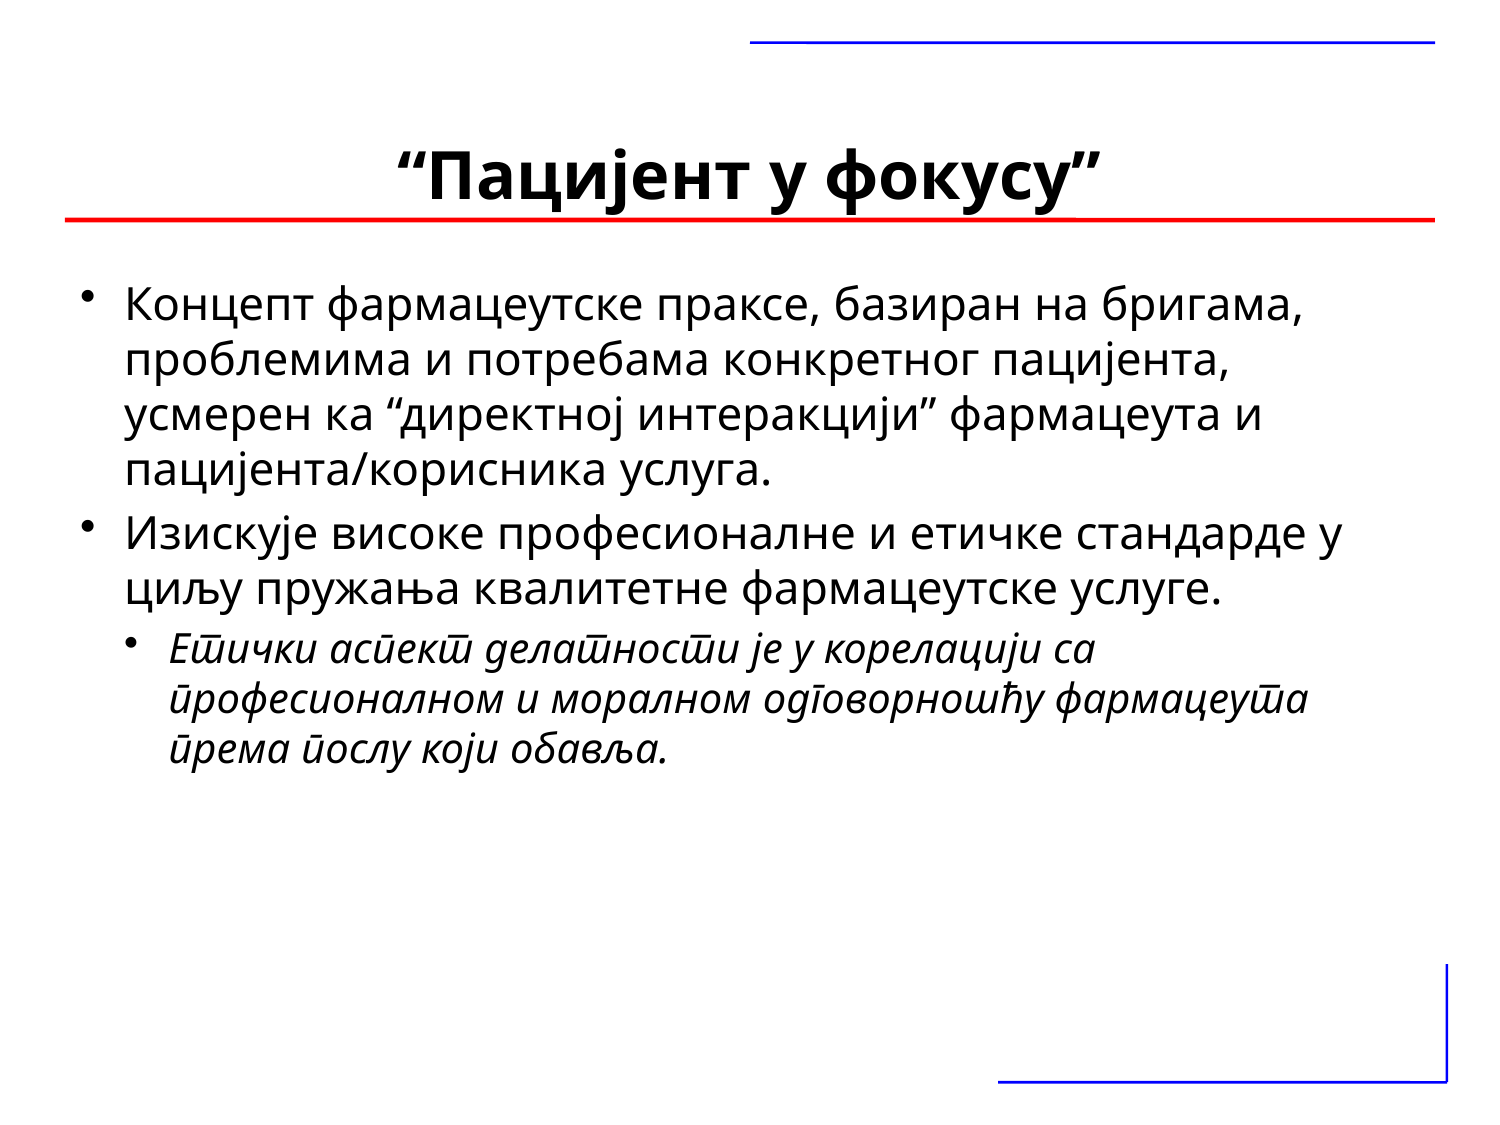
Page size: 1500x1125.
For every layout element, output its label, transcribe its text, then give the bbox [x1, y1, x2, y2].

title “Пацијент у фокусу” [74, 42, 1424, 221]
list Концепт фармацеутске праксе, базиран на бригама, проблемима и потребама конкретног пацијента, усмерен ка “директној интеракцији” фармацеута и пацијента/корисника услуга. Изискује високе професионалне и етичке стандарде у циљу пружања квалитетне фармацеутске услуге. Етички аспект делатности је у корелацији са професионалном и моралном одговорношћу фармацеута према послу који обавља. [64, 266, 1436, 1000]
